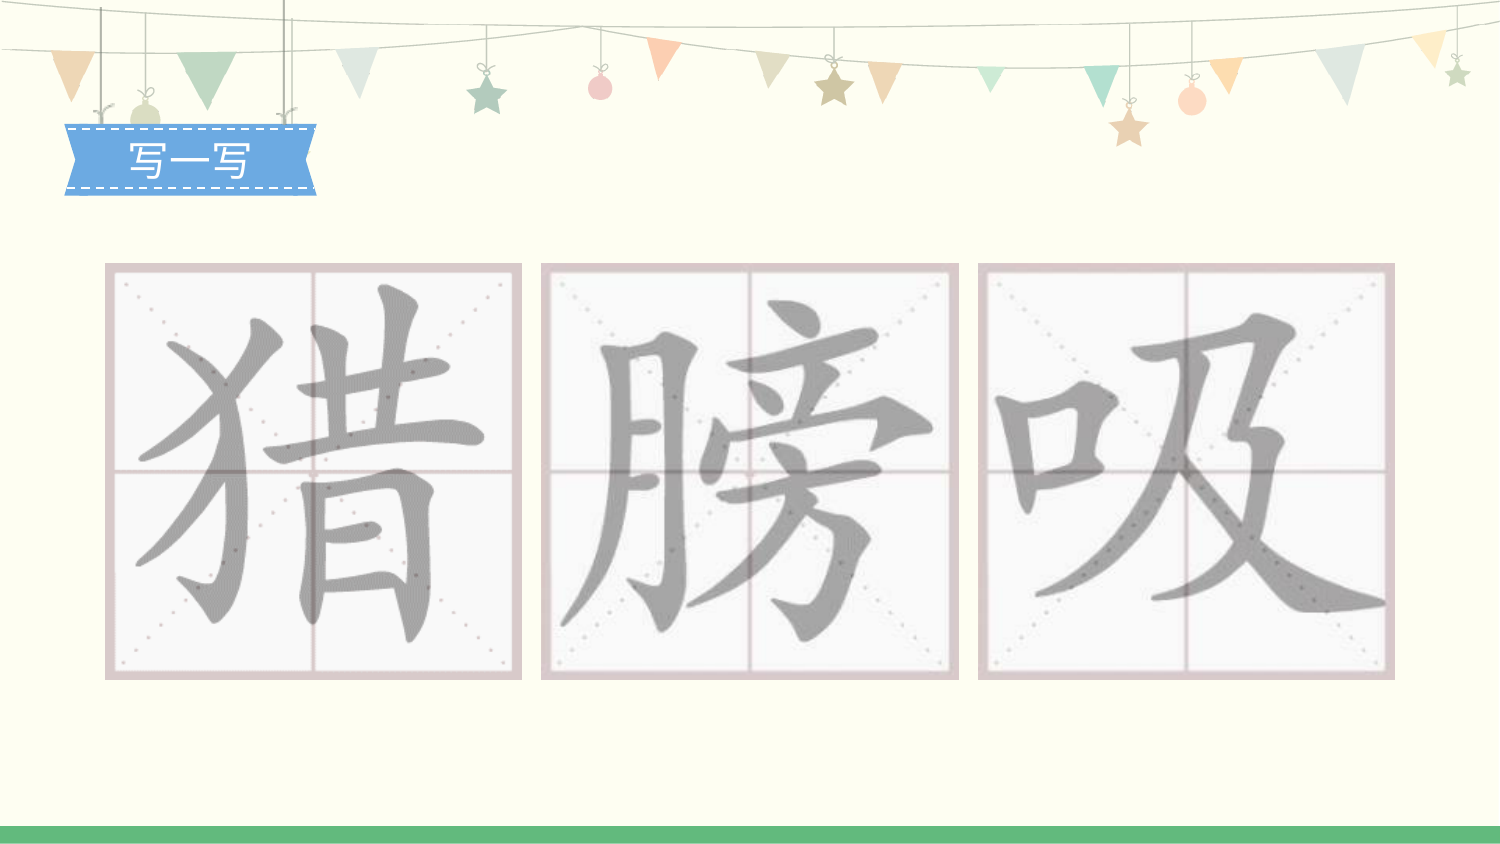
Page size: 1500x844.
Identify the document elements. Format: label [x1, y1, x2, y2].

picture [104, 262, 522, 680]
picture [977, 262, 1395, 680]
picture [541, 262, 959, 680]
text_box [63, 0, 317, 196]
